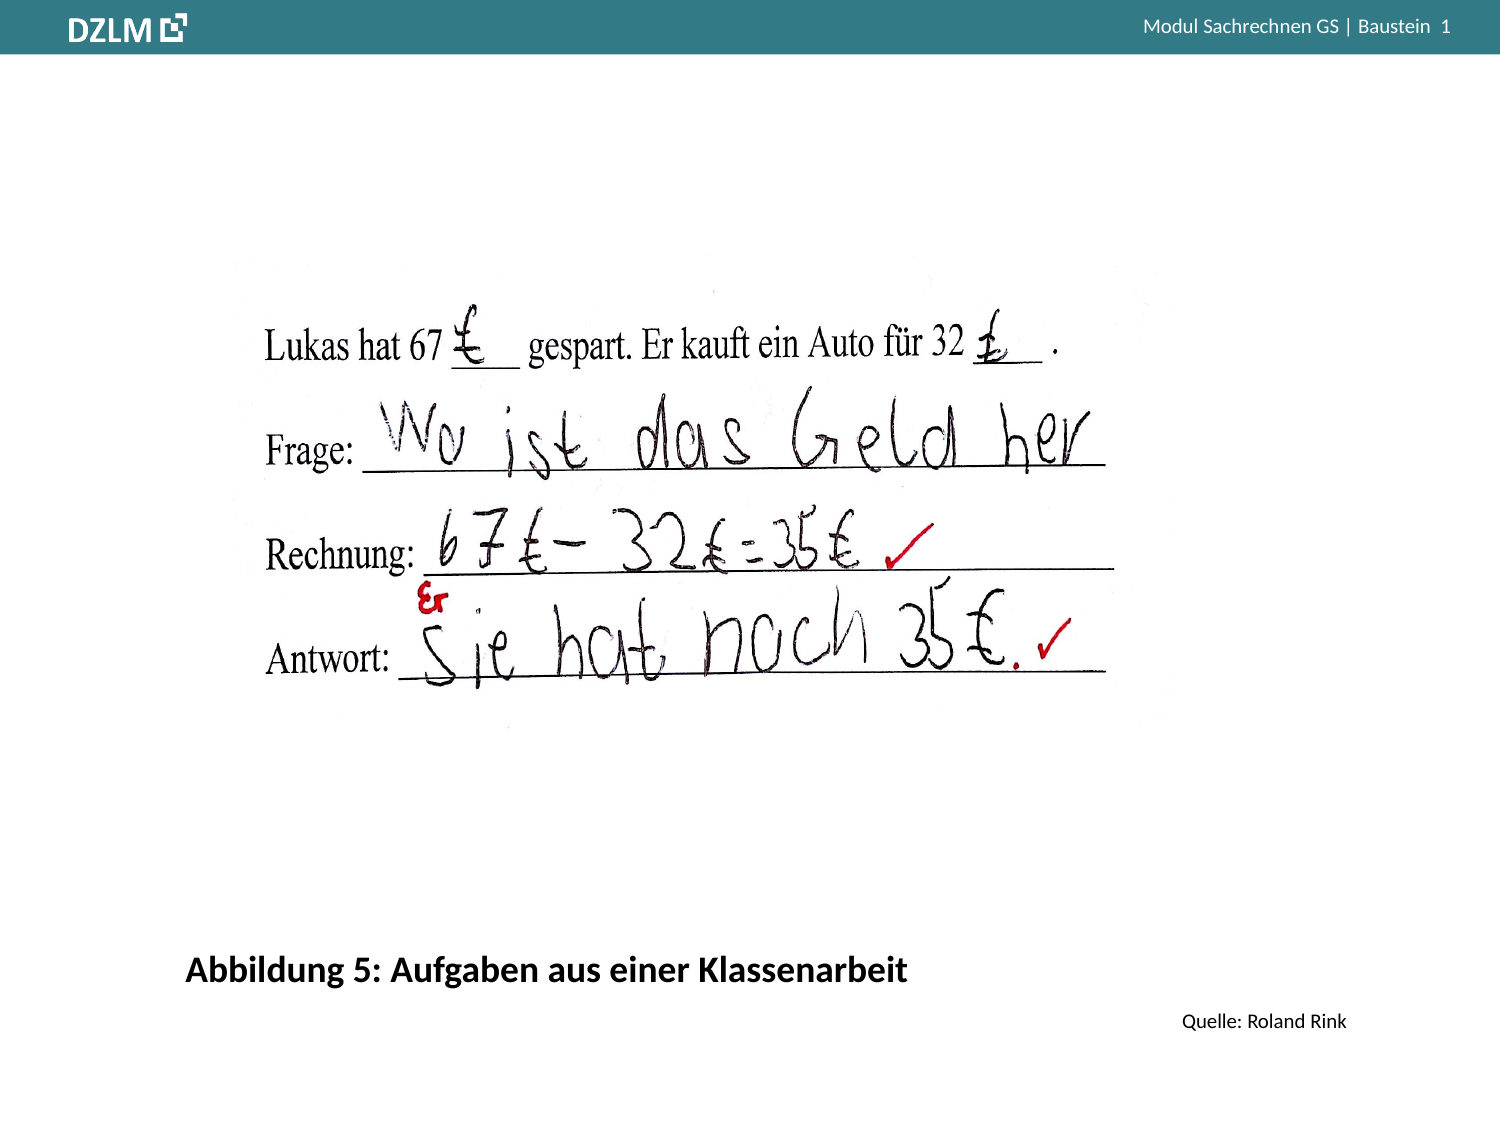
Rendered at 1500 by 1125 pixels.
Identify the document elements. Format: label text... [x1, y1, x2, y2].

text_box Abbildung 5: Aufgaben aus einer Klassenarbeit [147, 938, 947, 998]
picture [231, 255, 1171, 735]
text_box Quelle: Roland Rink [1167, 1000, 1475, 1041]
